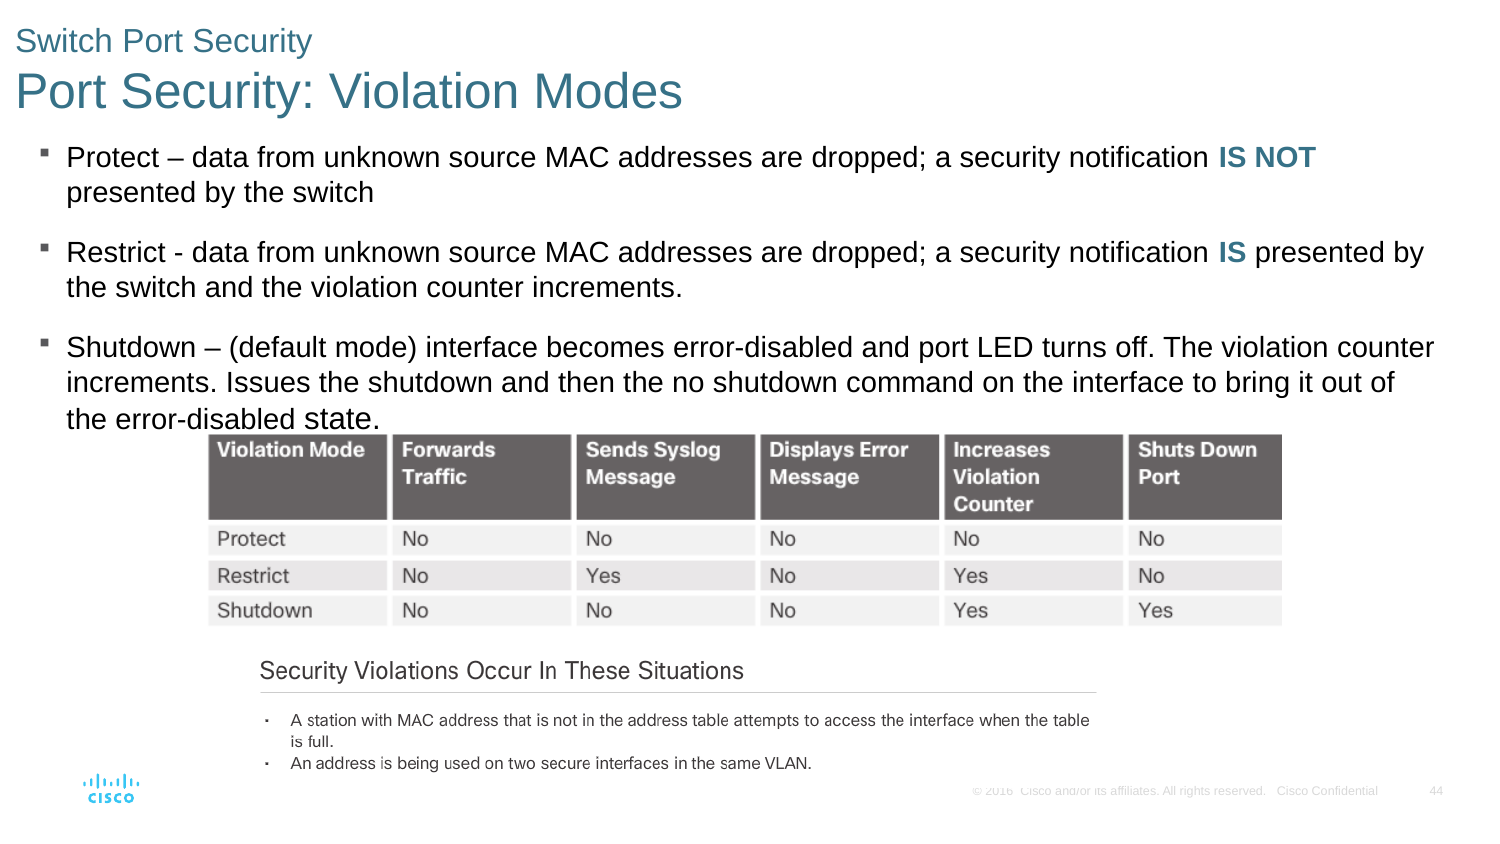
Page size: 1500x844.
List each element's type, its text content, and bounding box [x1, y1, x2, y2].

picture [243, 643, 1105, 788]
list Protect – data from unknown source MAC addresses are dropped; a security notification IS NOT presented by the switch Restrict - data from unknown source MAC addresses are dropped; a security notification IS presented by the switch and the violation counter increments. Shutdown – (default mode) interface becomes error-disabled and port LED turns off. The violation counter increments. Issues the shutdown and then the no shutdown command on the interface to bring it out of the error-disabled state. [23, 131, 1476, 813]
title Switch Port Security Port Security: Violation Modes [0, 6, 1500, 131]
picture [206, 433, 1283, 630]
